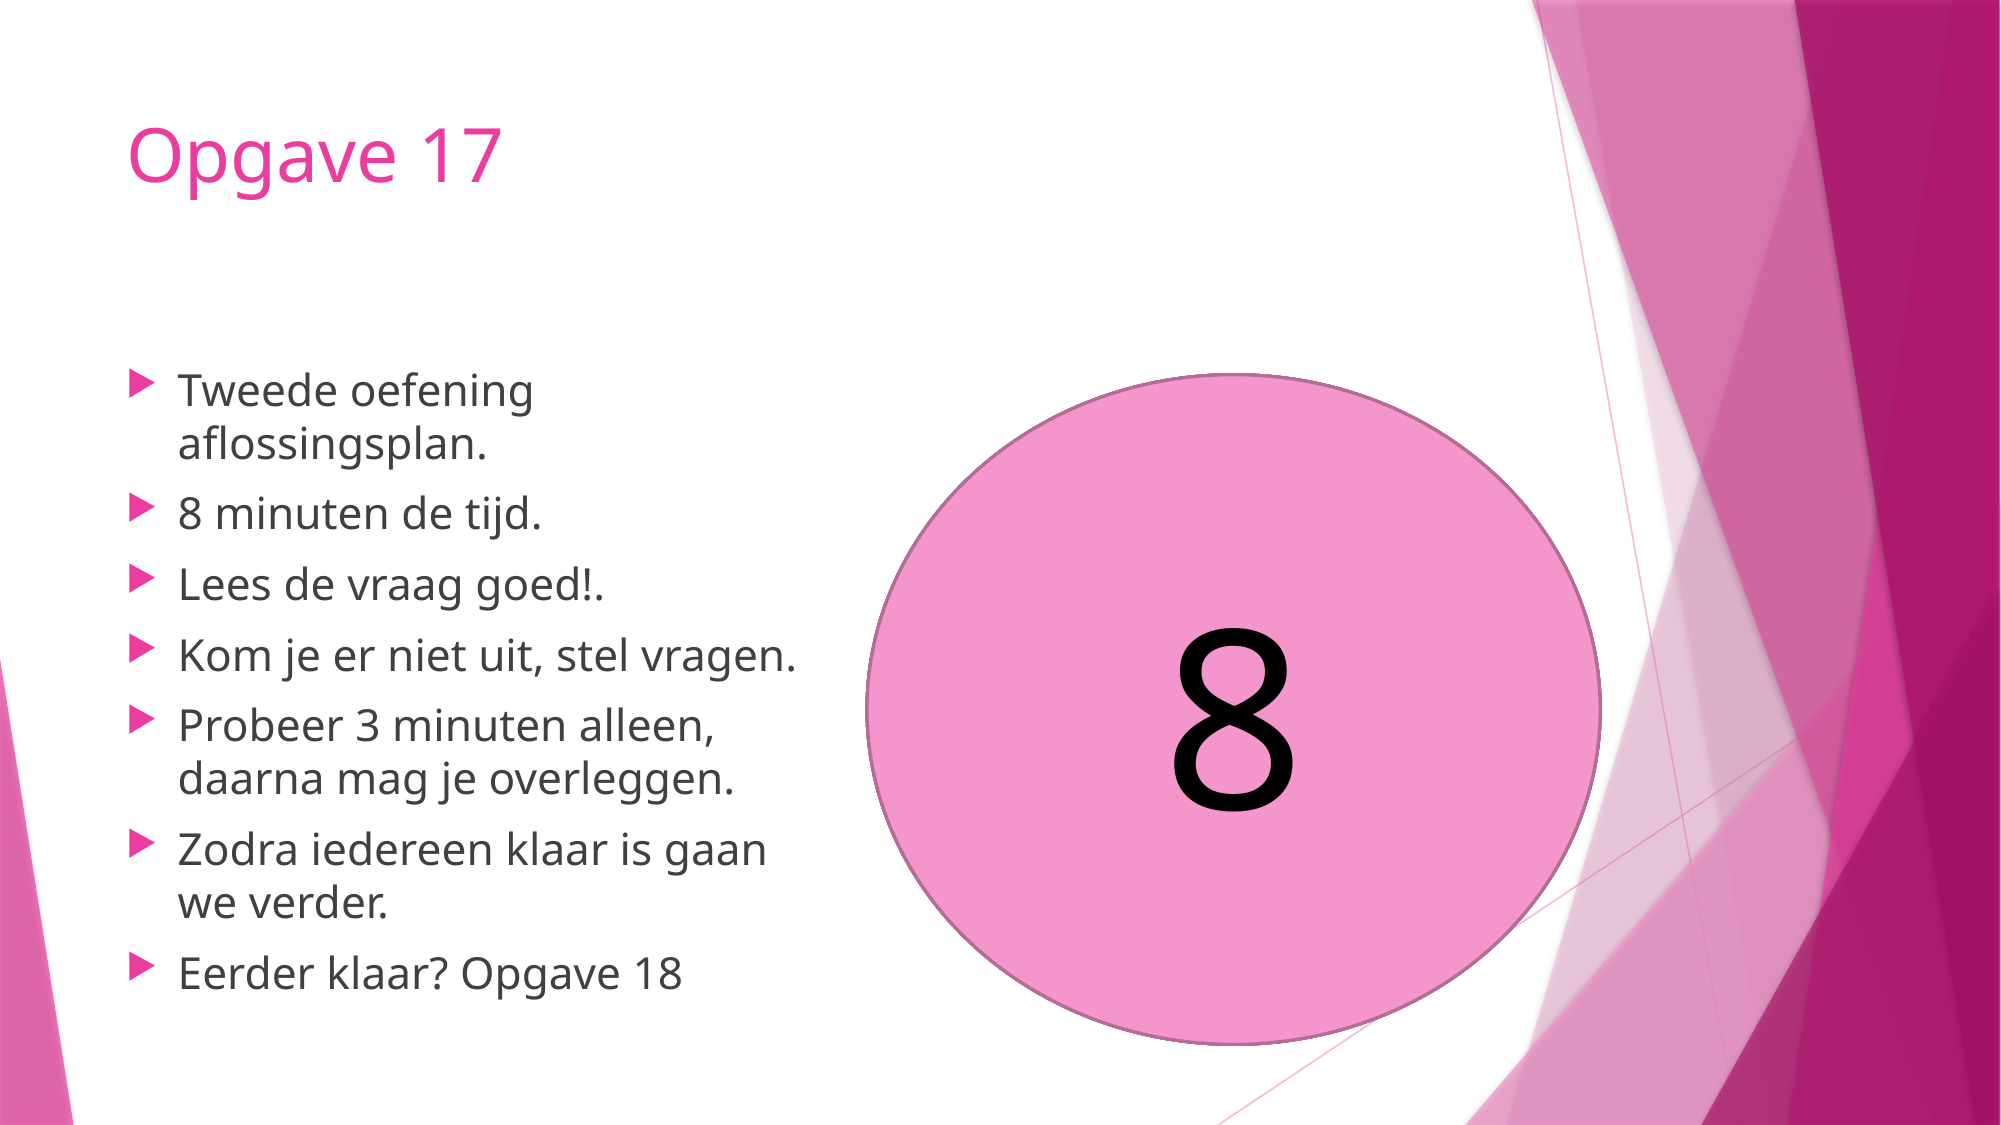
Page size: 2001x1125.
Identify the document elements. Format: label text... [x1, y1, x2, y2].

title Opgave 17 [111, 99, 1522, 317]
text_box 8 [865, 373, 1602, 1046]
list Tweede oefening aflossingsplan. 8 minuten de tijd. Lees de vraag goed!. Kom je er niet uit, stel vragen. Probeer 3 minuten alleen, daarna mag je overleggen. Zodra iedereen klaar is gaan we verder. Eerder klaar? Opgave 18 [111, 354, 823, 1009]
